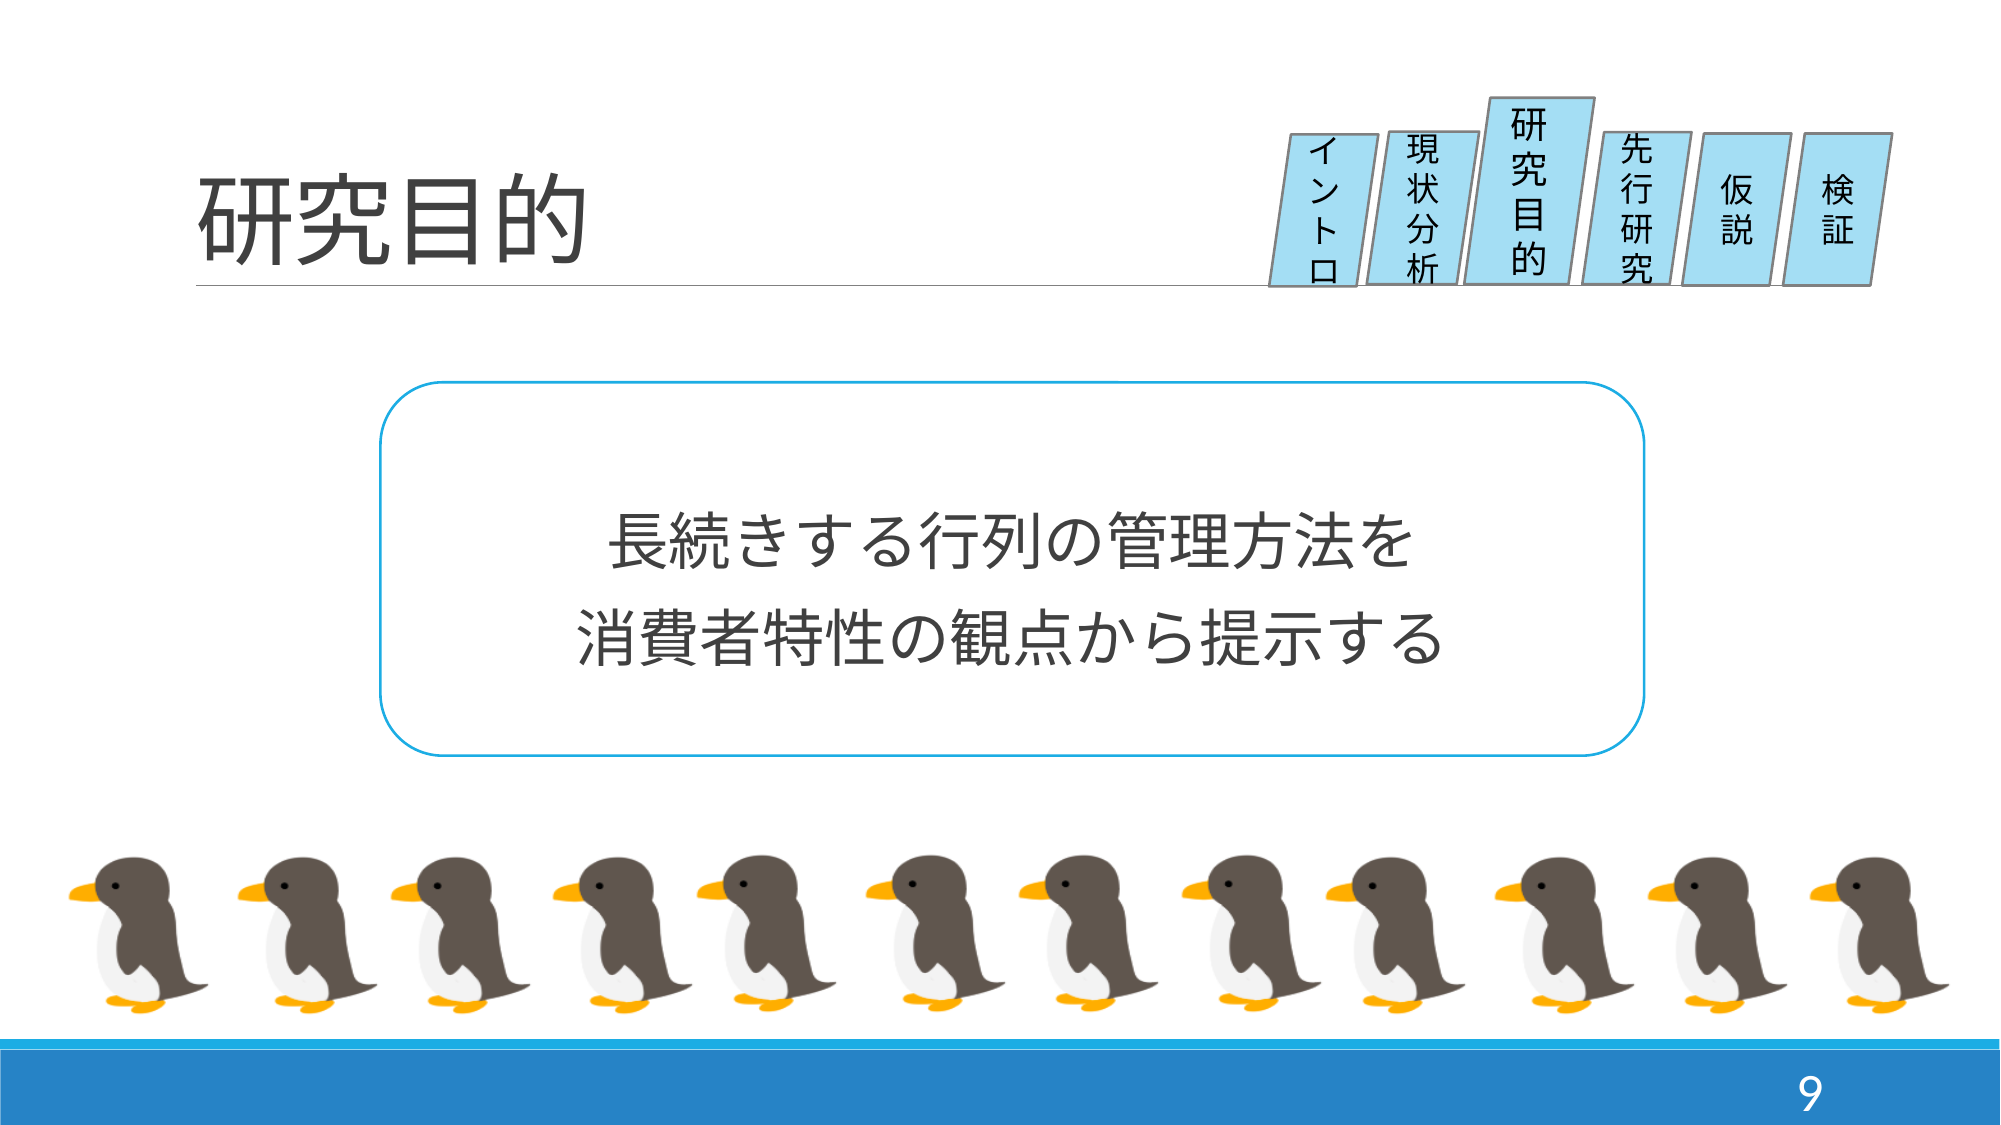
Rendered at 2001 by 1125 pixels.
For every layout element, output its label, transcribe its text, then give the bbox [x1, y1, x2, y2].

text_box 研究目的 [1462, 96, 1596, 286]
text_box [64, 852, 697, 1020]
slide_number 9 [1624, 1059, 1840, 1120]
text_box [698, 849, 1325, 1018]
list 長続きする行列の管理方法を 消費者特性の観点から提示する [180, 302, 1830, 849]
text_box 現状分析 [1365, 130, 1481, 286]
text_box 仮説 [1680, 132, 1793, 287]
text_box 先行研究 [1580, 130, 1693, 286]
text_box 検証 [1781, 132, 1894, 287]
text_box イントロ [1267, 133, 1380, 288]
title 研究目的 [180, 47, 1830, 285]
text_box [1332, 852, 1954, 1020]
